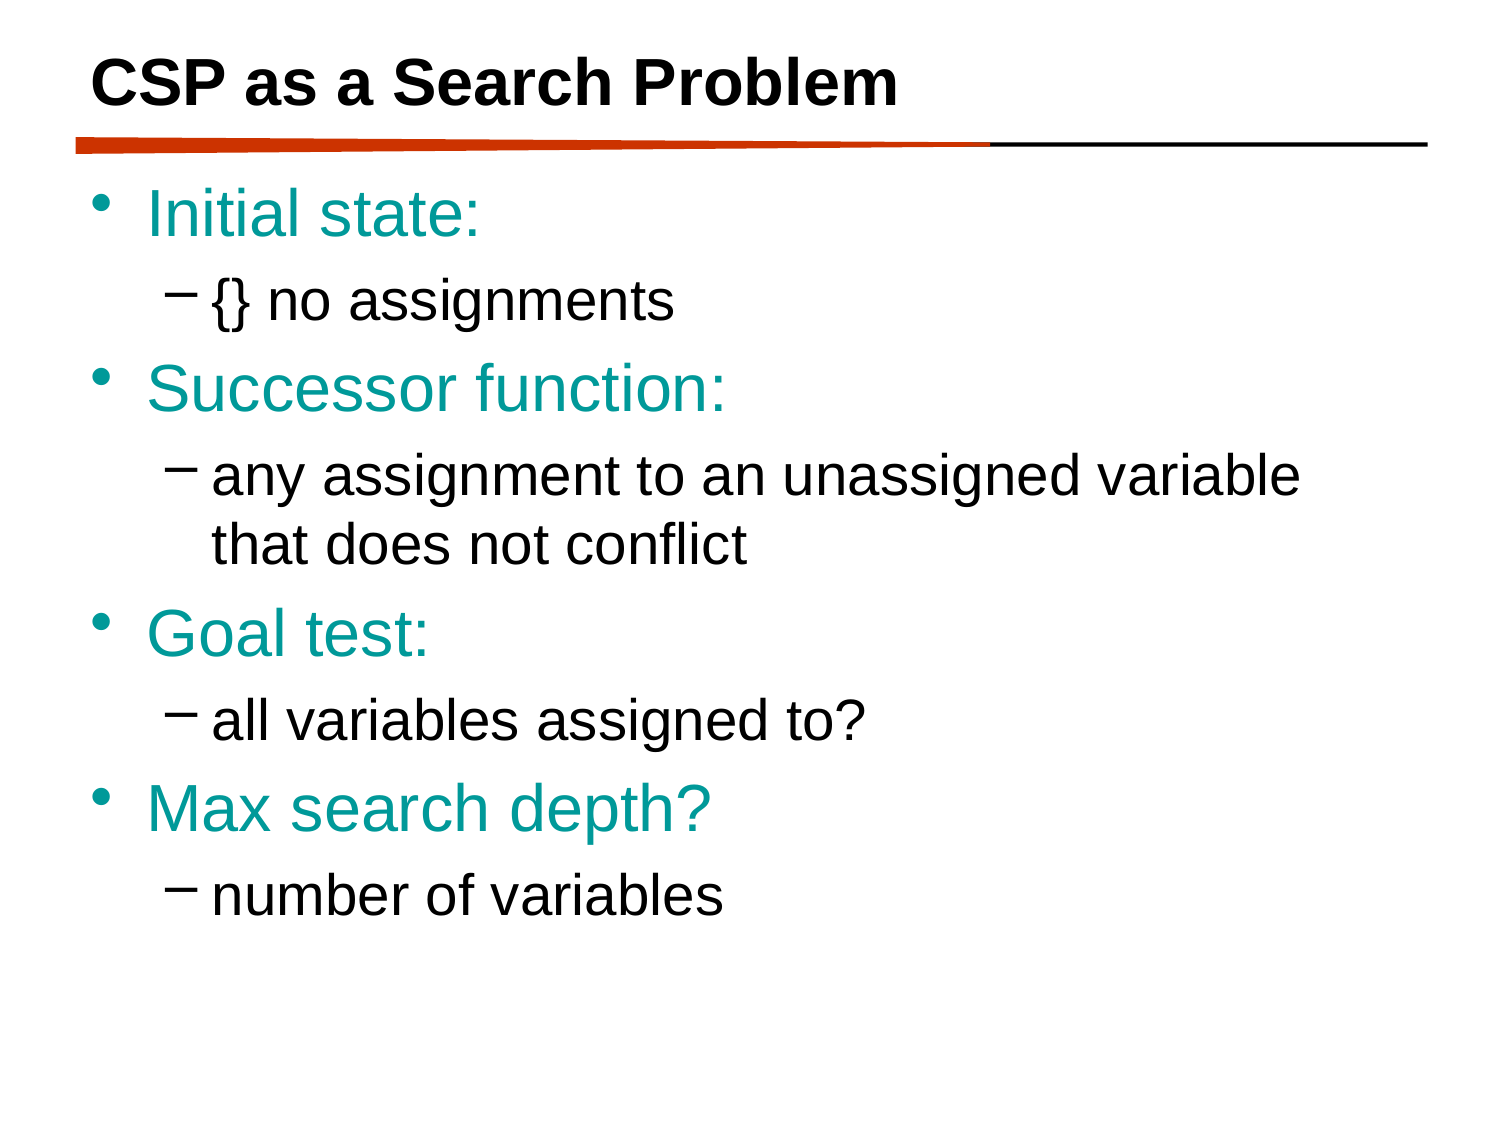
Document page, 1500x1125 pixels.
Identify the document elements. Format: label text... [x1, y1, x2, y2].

list Initial state: {} no assignments Successor function: any assignment to an unassigned variable that does not conflict Goal test: all variables assigned to? Max search depth? number of variables [74, 162, 1426, 1006]
title CSP as a Search Problem [74, 24, 1426, 133]
